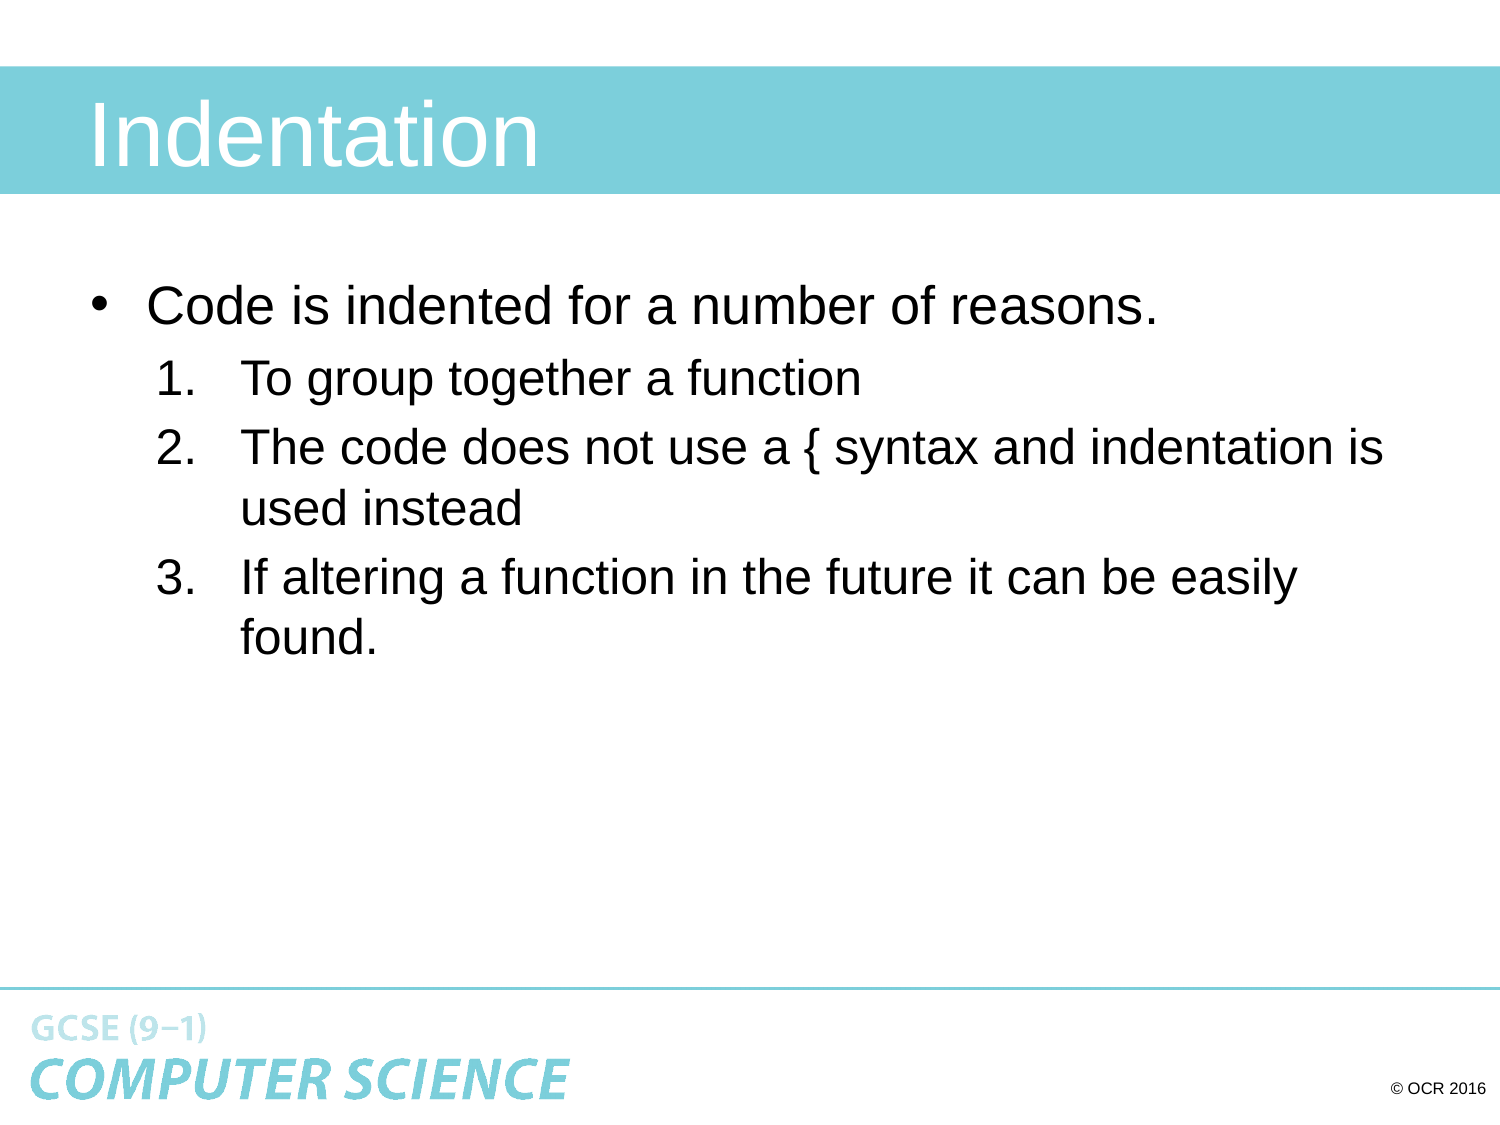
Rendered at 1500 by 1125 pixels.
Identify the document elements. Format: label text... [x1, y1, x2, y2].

picture [0, 987, 1500, 1124]
list Code is indented for a number of reasons. To group together a function The code does not use a { syntax and indentation is used instead If altering a function in the future it can be easily found. [75, 262, 1425, 965]
title Indentation [0, 66, 1500, 194]
